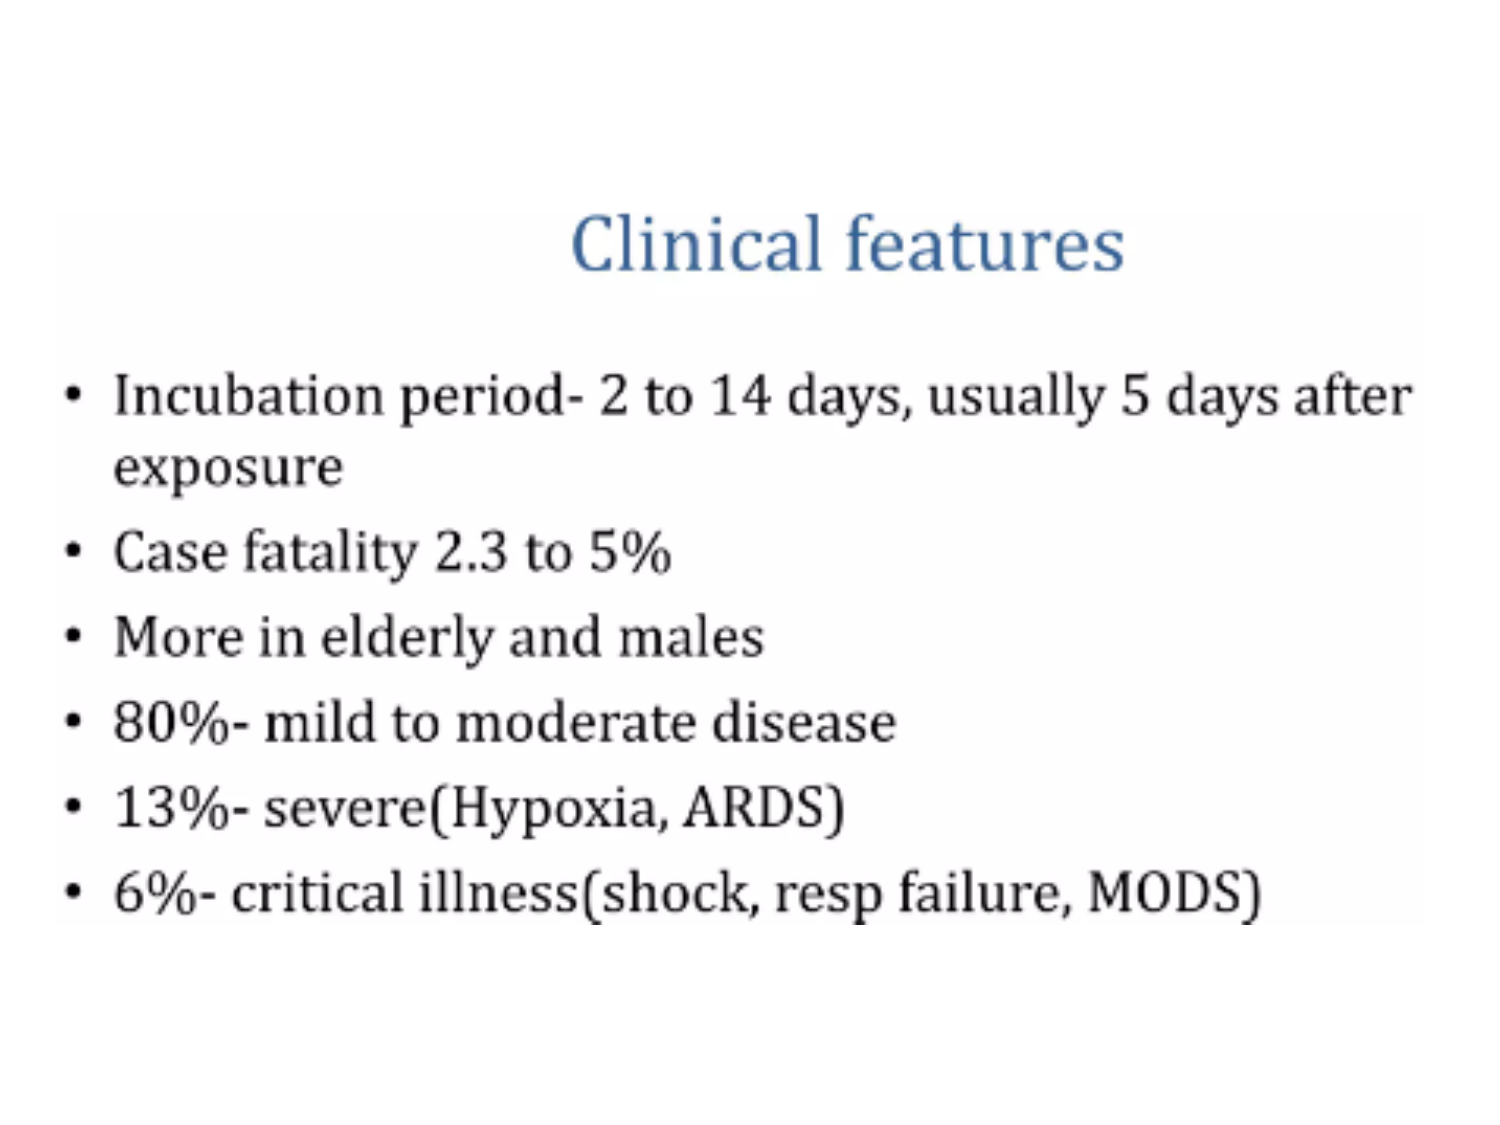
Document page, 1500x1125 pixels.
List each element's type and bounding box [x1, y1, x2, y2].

picture [56, 212, 1426, 926]
